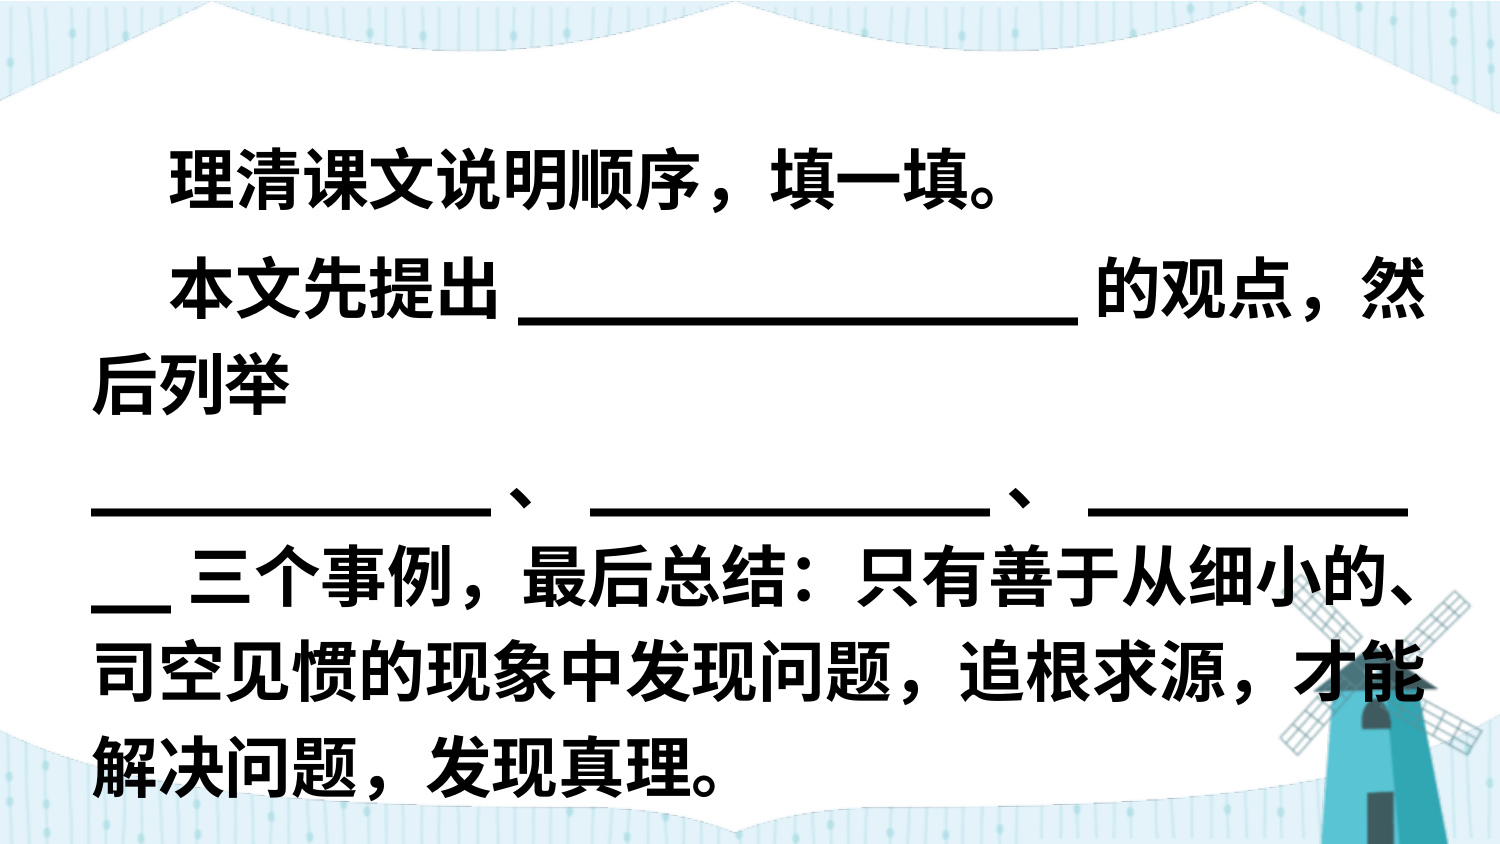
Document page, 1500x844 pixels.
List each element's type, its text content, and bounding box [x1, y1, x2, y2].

text_box 理清课文说明顺序，填一填。 本文先提出______________的观点，然后列举__________、__________、__________三个事例，最后总结：只有善于从细小的、司空见惯的现象中发现问题，追根求源，才能解决问题，发现真理。 [76, 114, 1459, 814]
picture [0, 0, 1500, 844]
